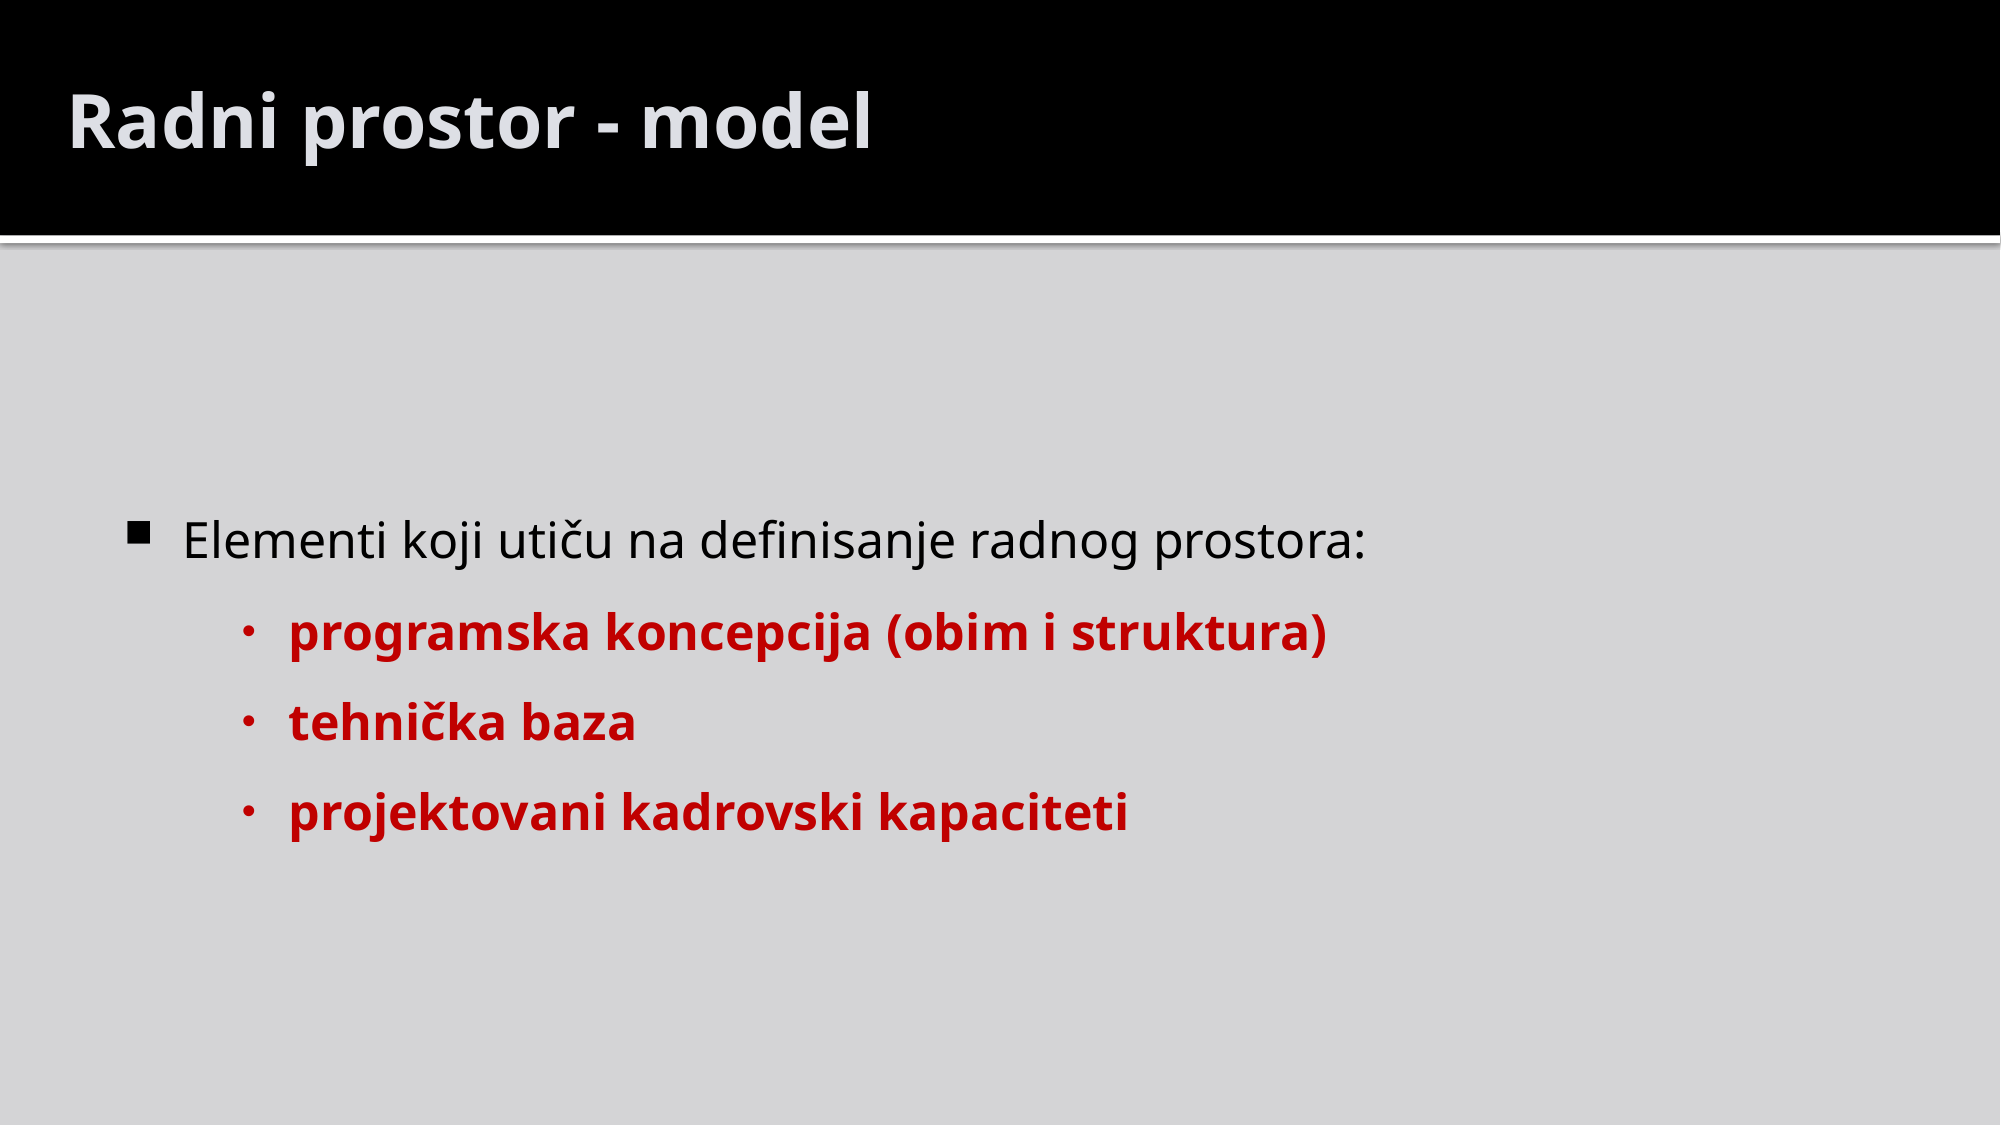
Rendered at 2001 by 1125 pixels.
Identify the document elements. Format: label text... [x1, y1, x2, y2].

list Elementi koji utiču na definisanje radnog prostora: programska koncepcija (obim i struktura) tehnička baza projektovani kadrovski kapaciteti [12, 237, 1900, 1113]
text_box Radni prostor - model [12, 12, 1650, 225]
